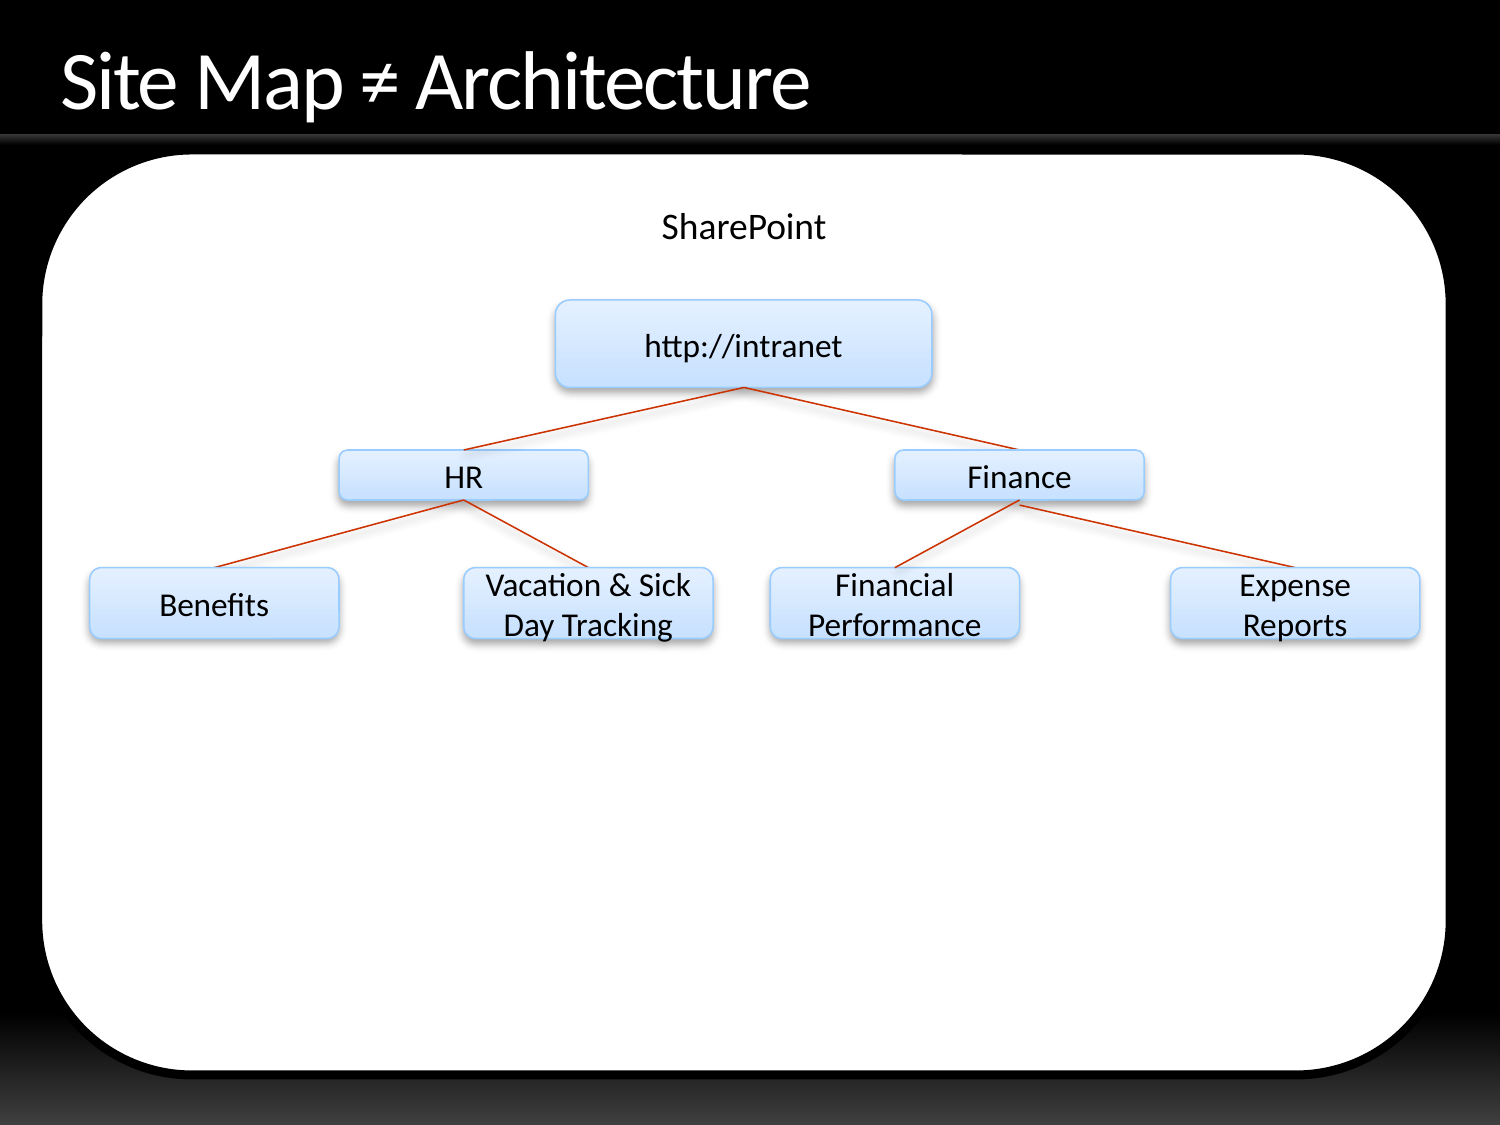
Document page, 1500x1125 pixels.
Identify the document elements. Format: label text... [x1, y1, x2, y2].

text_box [214, 499, 464, 568]
text_box Benefits [88, 566, 340, 640]
title Site Map ≠ Architecture [60, 37, 1440, 129]
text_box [894, 499, 1020, 568]
text_box HR [338, 449, 566, 499]
text_box Finance [894, 449, 1146, 501]
text_box Financial Performance [769, 566, 1021, 640]
text_box http://intranet [642, 299, 933, 389]
text_box Expense Reports [1169, 566, 1421, 640]
text_box SharePoint [33, 145, 1455, 1080]
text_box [743, 387, 1020, 451]
text_box http://intranet [554, 299, 566, 388]
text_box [572, 278, 636, 560]
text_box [464, 499, 589, 568]
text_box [1024, 504, 1296, 568]
text_box Vacation & Sick Day Tracking [462, 566, 714, 640]
